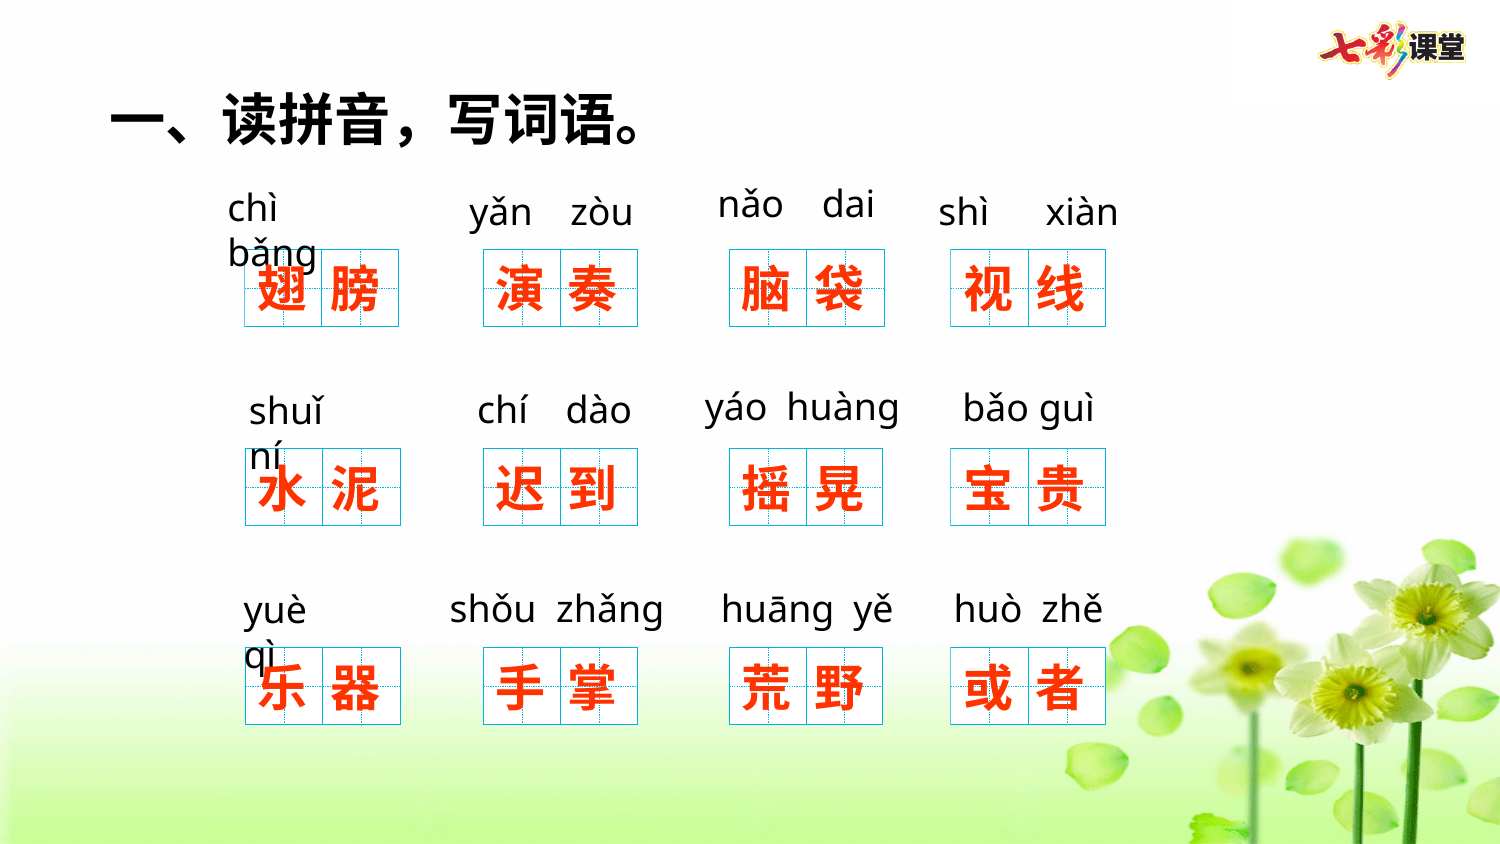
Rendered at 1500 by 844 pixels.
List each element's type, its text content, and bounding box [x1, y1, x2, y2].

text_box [244, 646, 403, 727]
picture [323, 251, 397, 325]
text_box yuè qì [232, 580, 415, 844]
text_box shǒu zhǎng [438, 579, 677, 636]
text_box shuǐ ní [237, 381, 404, 580]
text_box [482, 646, 641, 727]
text_box huò zhě [942, 579, 1116, 636]
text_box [482, 447, 641, 529]
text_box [949, 646, 1108, 727]
text_box 一、读拼音，写词语。 [97, 78, 684, 158]
picture [0, 0, 1500, 844]
text_box chí dào [465, 380, 663, 437]
text_box bǎo guì [951, 378, 1107, 435]
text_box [728, 646, 885, 727]
text_box shì xiàn [926, 182, 1131, 239]
text_box nǎo dai [705, 174, 925, 231]
text_box yáo huàng [693, 377, 922, 434]
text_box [728, 447, 885, 529]
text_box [728, 248, 887, 329]
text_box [244, 447, 403, 529]
picture [243, 248, 402, 329]
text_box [482, 248, 641, 329]
text_box chì bǎng [216, 177, 431, 415]
text_box yǎn zòu [458, 181, 665, 238]
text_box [949, 248, 1108, 329]
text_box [949, 447, 1108, 529]
text_box huāng yě [709, 579, 906, 636]
